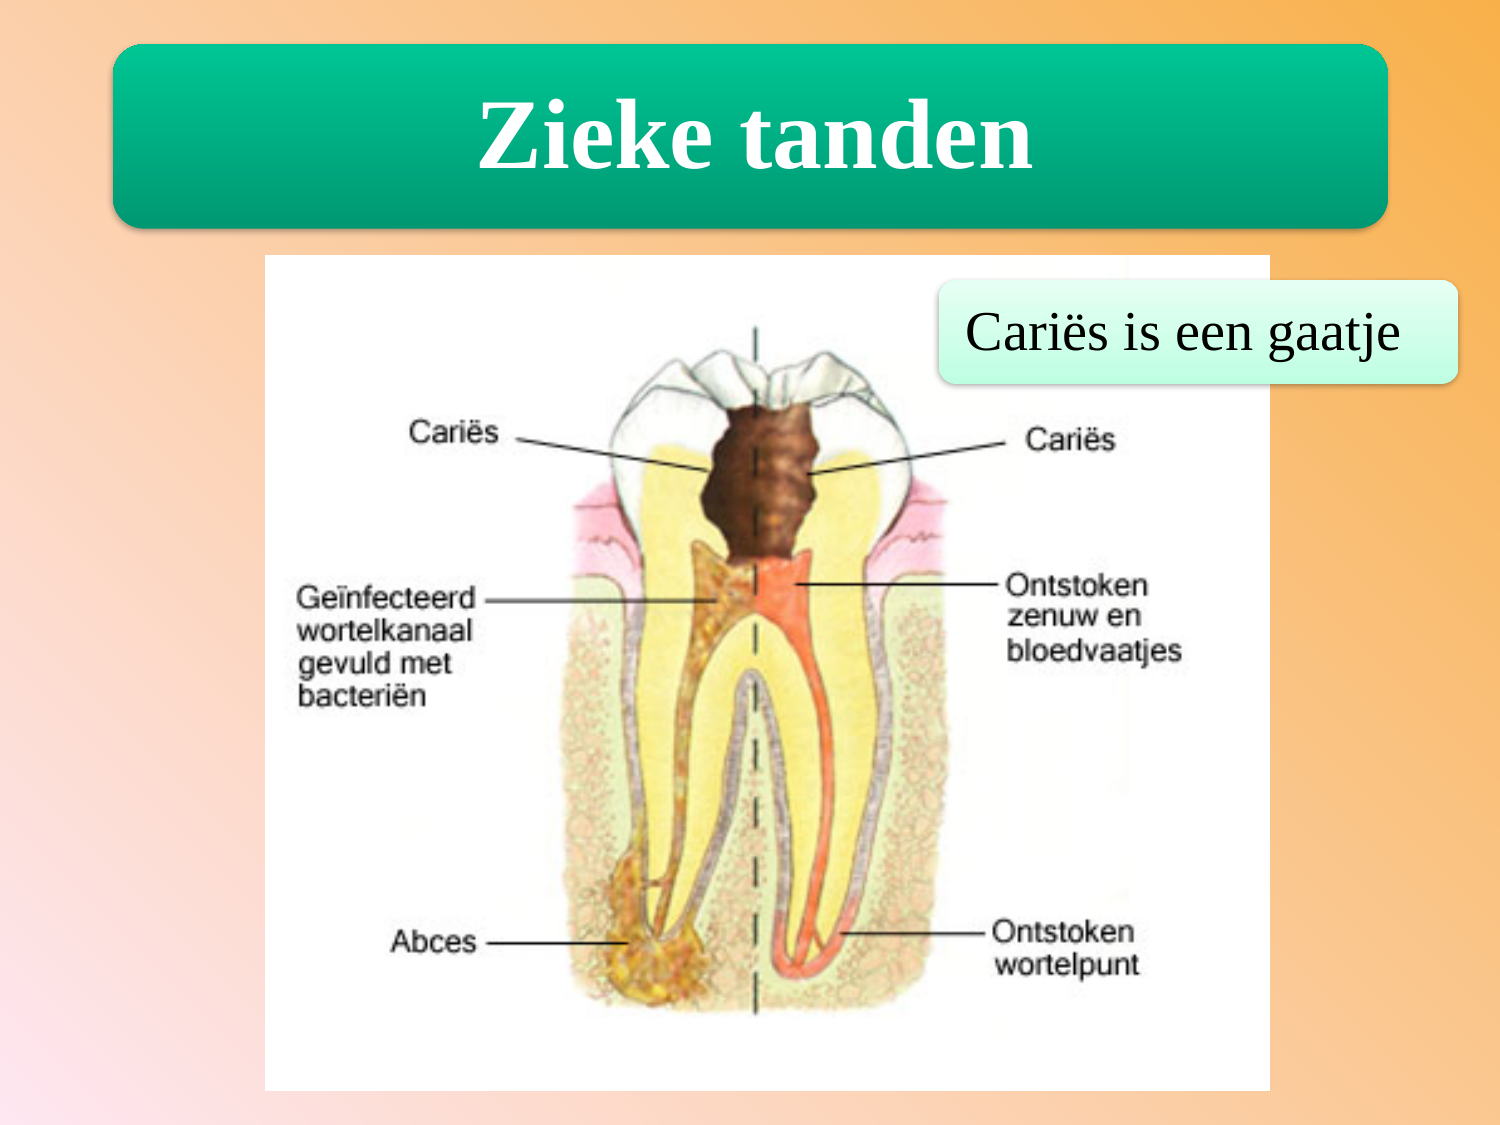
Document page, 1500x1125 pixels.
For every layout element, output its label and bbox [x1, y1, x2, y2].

text_box [112, 42, 1389, 231]
list [265, 255, 1270, 1091]
text_box [938, 278, 1459, 386]
